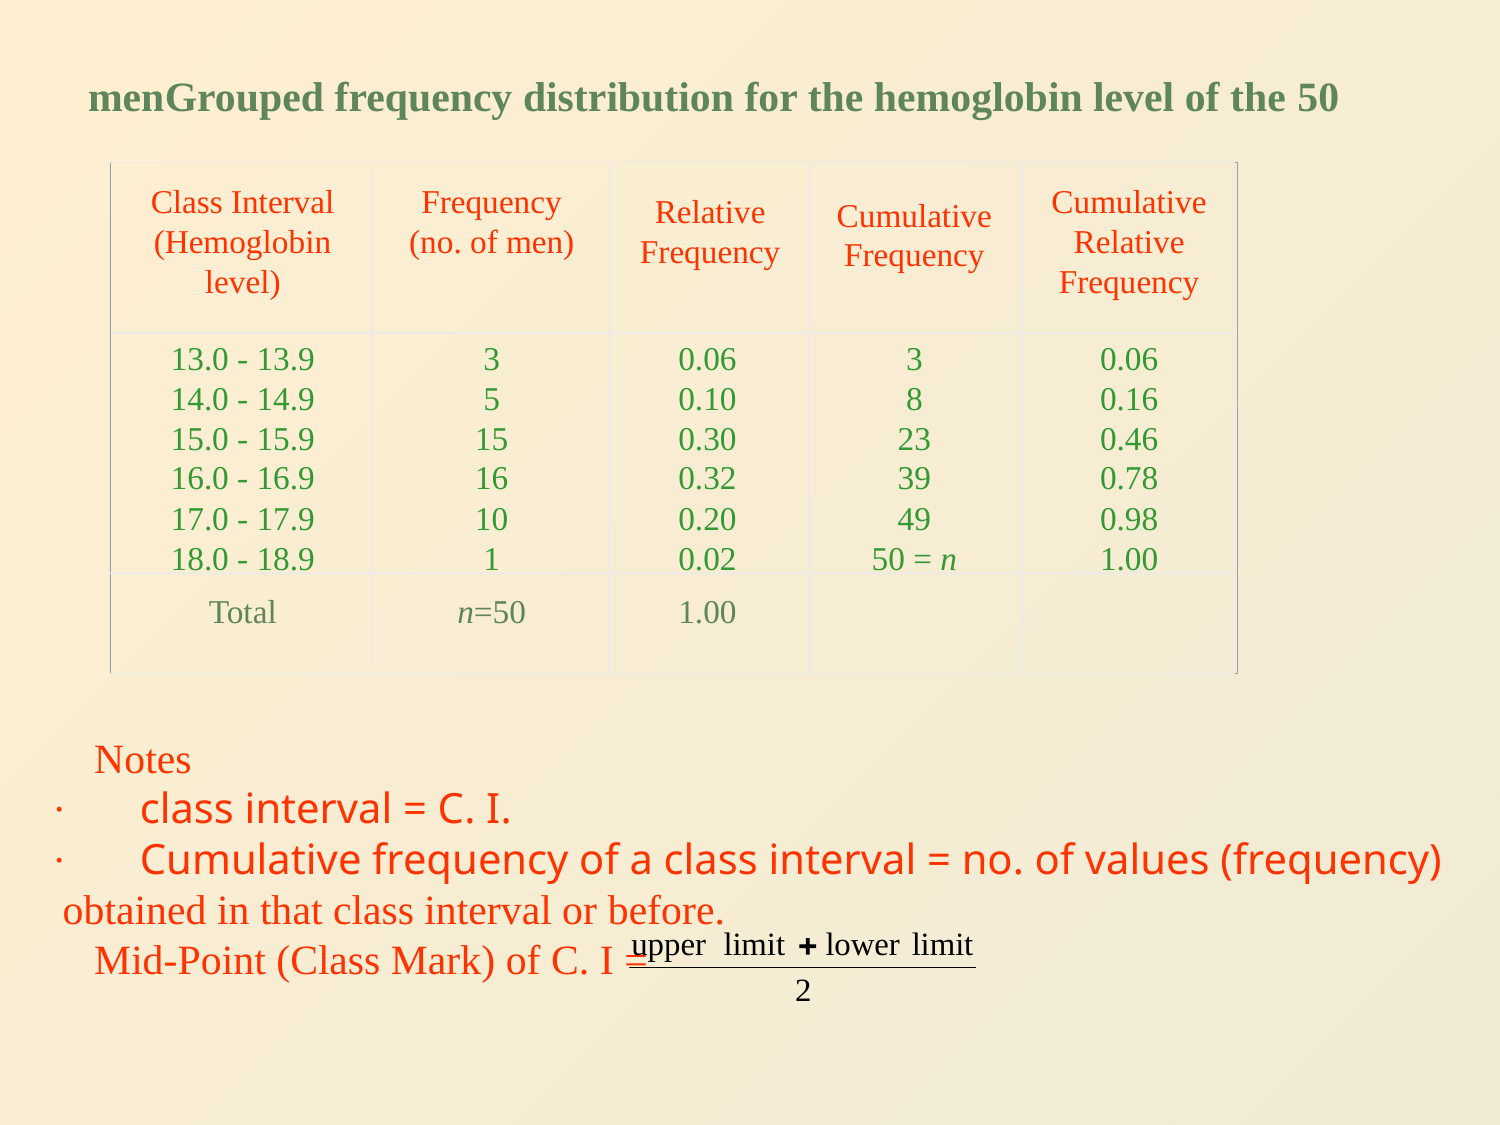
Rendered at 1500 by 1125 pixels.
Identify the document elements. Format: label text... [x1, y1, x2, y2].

text_box 50 menGrouped frequency distribution for the hemoglobin level of the [73, 62, 1365, 128]
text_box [109, 162, 1238, 676]
text_box Notes · class interval = C. I. · Cumulative frequency of a class interval = no. of values (frequency) obtained in that class interval or before. Mid-Point (Class Mark) of C. I = [37, 724, 1463, 983]
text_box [624, 924, 982, 1007]
